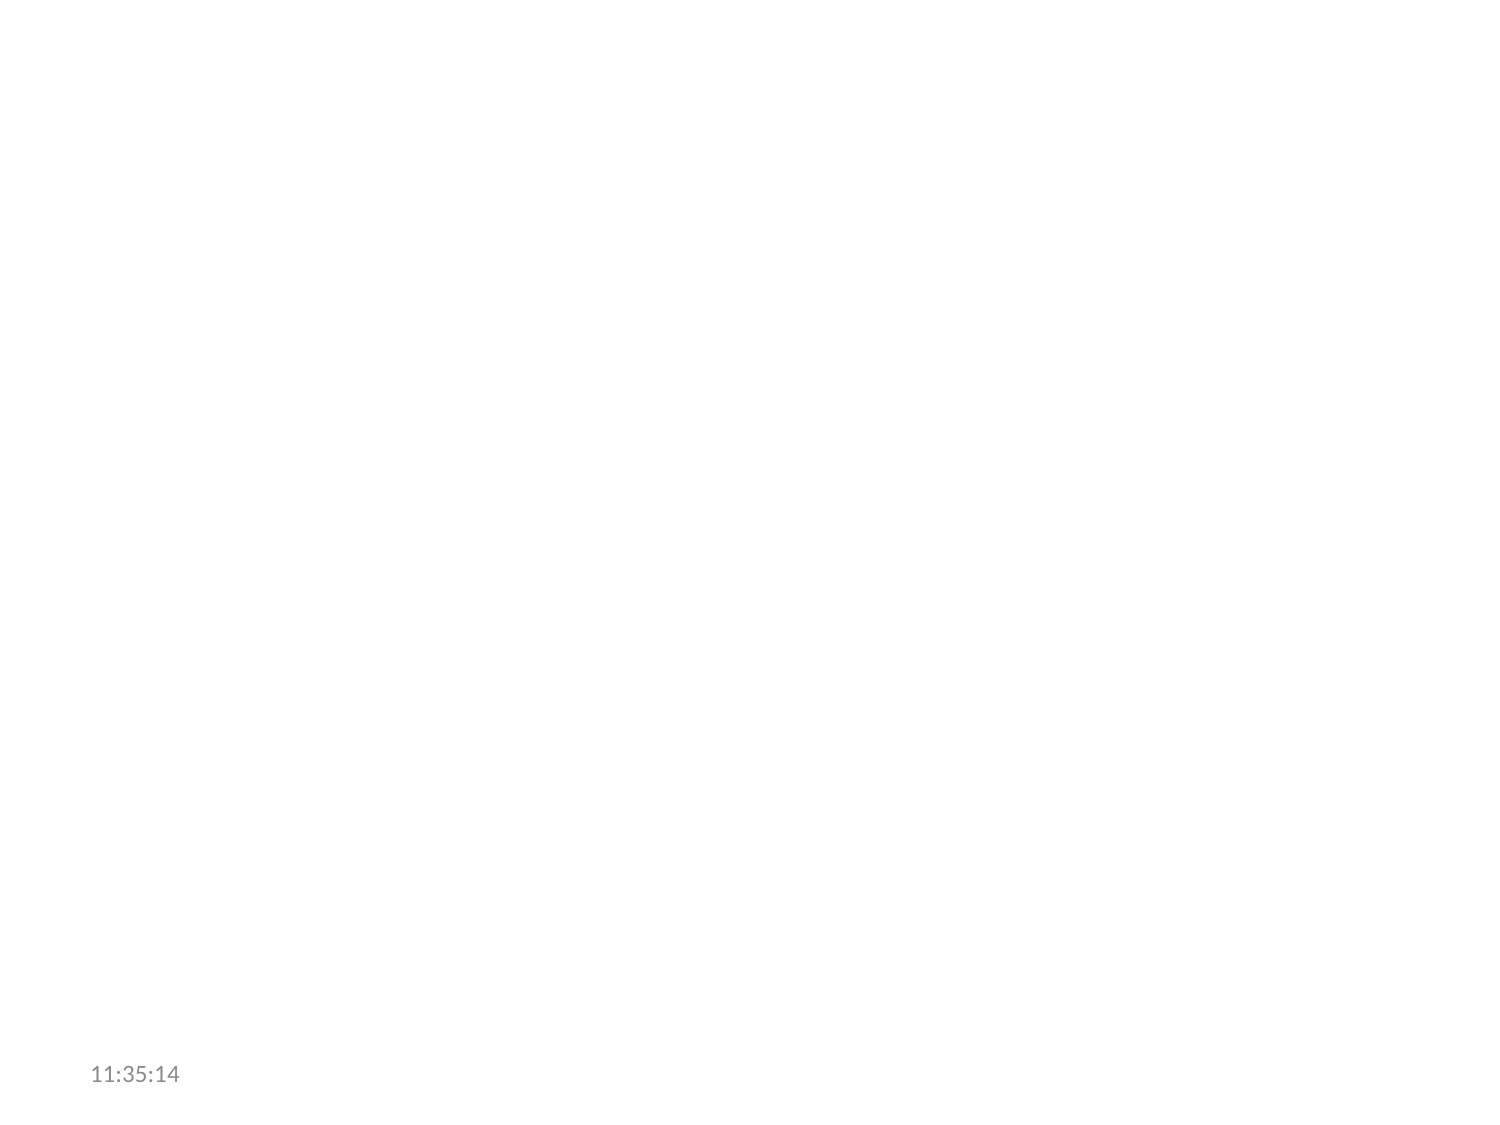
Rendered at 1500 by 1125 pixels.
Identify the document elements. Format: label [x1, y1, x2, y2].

slide_number [75, 1042, 425, 1103]
